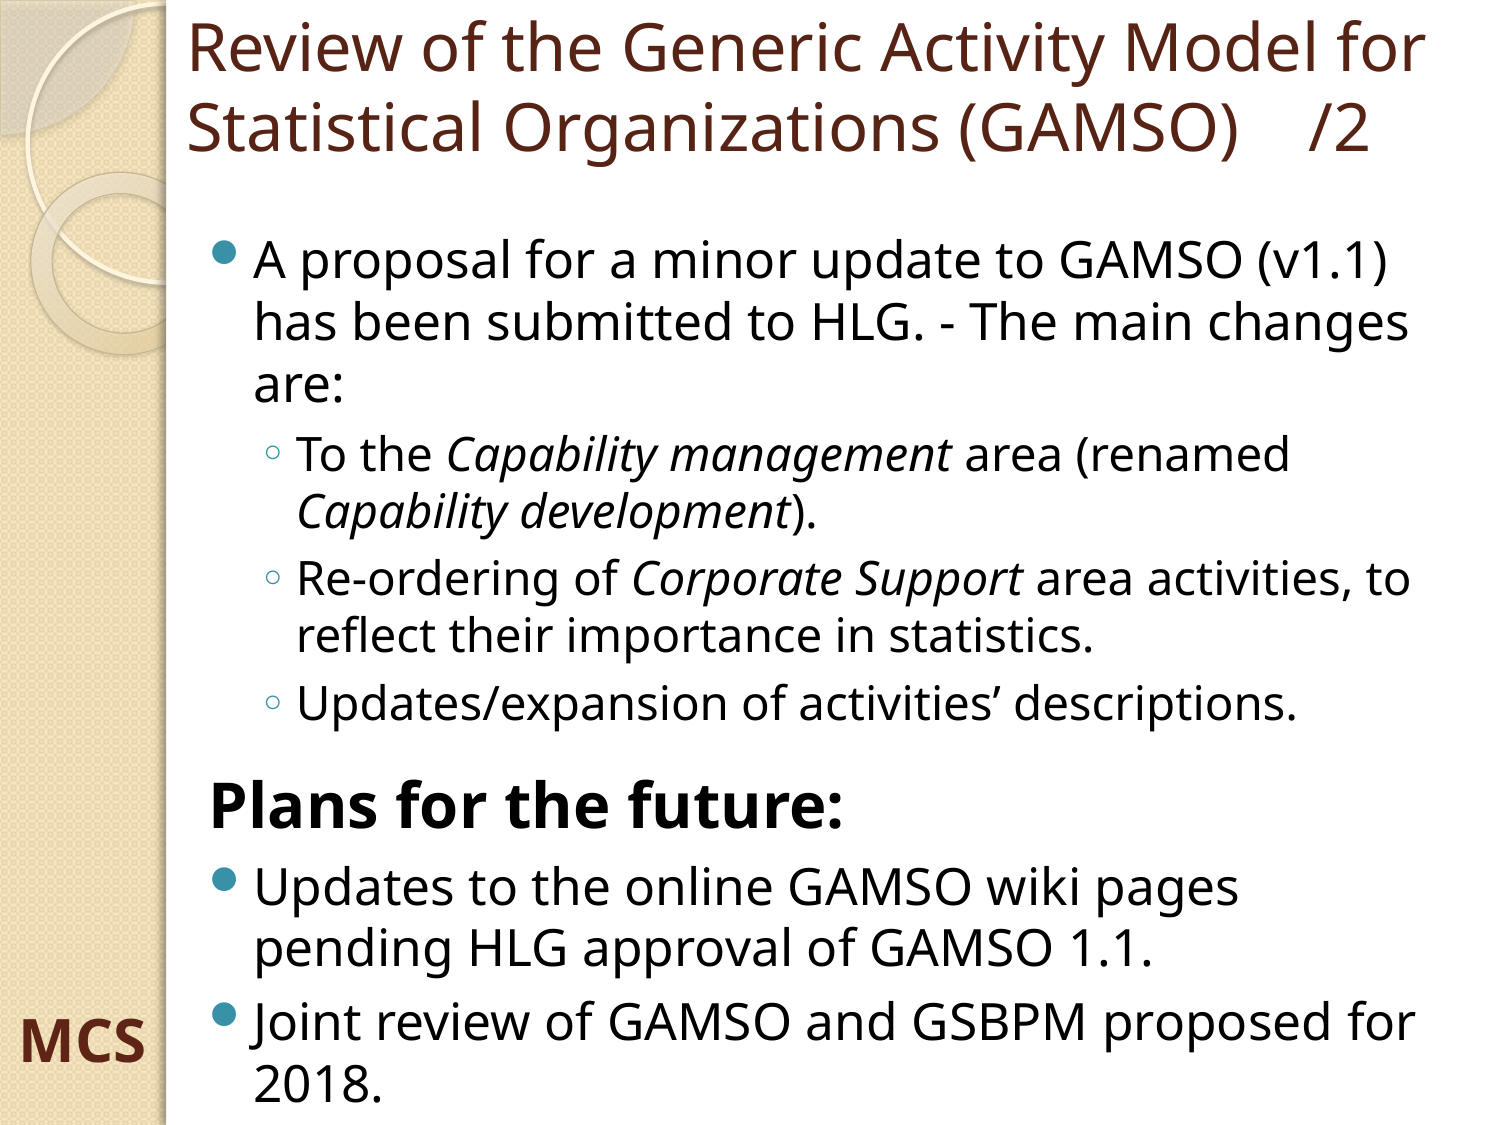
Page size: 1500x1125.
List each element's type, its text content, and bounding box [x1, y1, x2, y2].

title Review of the Generic Activity Model for Statistical Organizations (GAMSO) /2 [171, 45, 1466, 126]
text_box MCS [5, 952, 160, 1083]
list A proposal for a minor update to GAMSO (v1.1) has been submitted to HLG. - The main changes are: To the Capability management area (renamed Capability development). Re-ordering of Corporate Support area activities, to reflect their importance in statistics. Updates/expansion of activities’ descriptions. Plans for the future: Updates to the online GAMSO wiki pages pending HLG approval of GAMSO 1.1. Joint review of GAMSO and GSBPM proposed for 2018. [181, 219, 1447, 1125]
